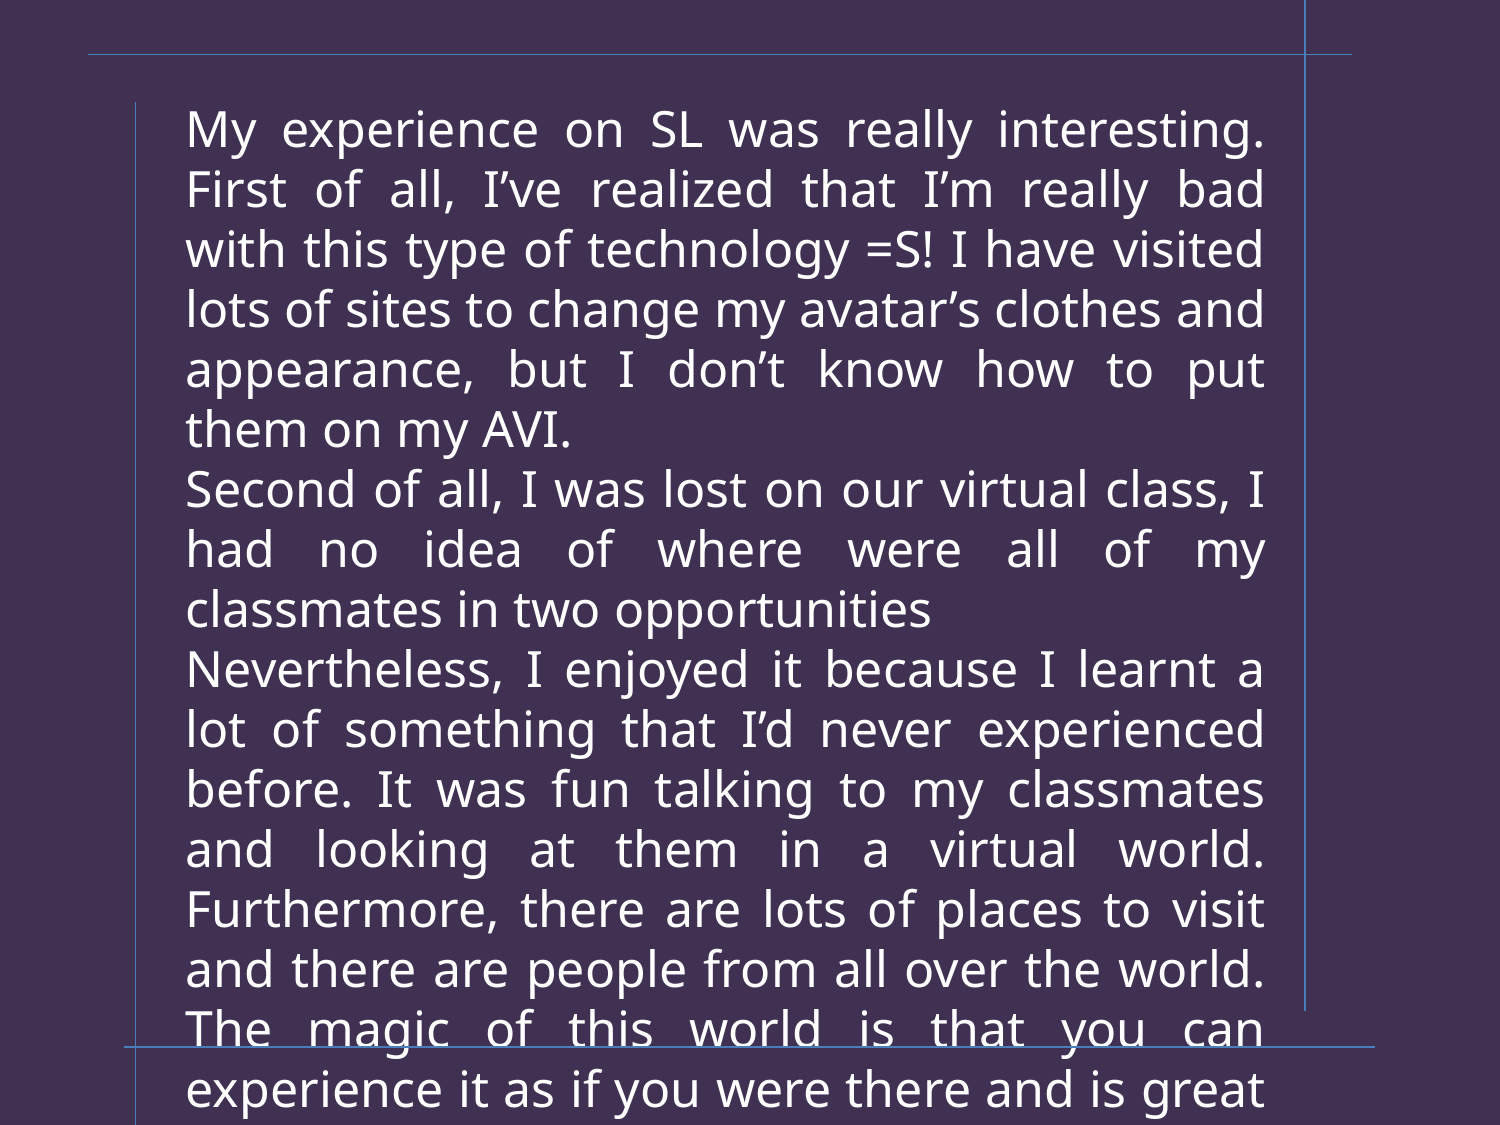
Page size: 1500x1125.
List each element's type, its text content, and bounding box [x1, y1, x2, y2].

text_box My experience on SL was really interesting. First of all, I’ve realized that I’m really bad with this type of technology =S! I have visited lots of sites to change my avatar’s clothes and appearance, but I don’t know how to put them on my AVI. Second of all, I was lost on our virtual class, I had no idea of where were all of my classmates in two opportunities Nevertheless, I enjoyed it because I learnt a lot of something that I’d never experienced before. It was fun talking to my classmates and looking at them in a virtual world. Furthermore, there are lots of places to visit and there are people from all over the world. The magic of this world is that you can experience it as if you were there and is great to fly everywhere jejejeje! Besides, I’ve been looking for new clothes and things for my AVI, but my Internet connection is awfully slow! I’m hoping to finally change my appearance. I’ll send some pics when I made it! [171, 89, 1282, 1046]
text_box My experience on SL was really interesting. First of all, I’ve realized that I’m really bad with this type of technology =S! I have visited lots of sites to change my avatar’s clothes and appearance, but I don’t know how to put them on my AVI. Second of all, I was lost on our virtual class, I had no idea of where were all of my classmates in two opportunities Nevertheless, I enjoyed it because I learnt a lot of something that I’d never experienced before. It was fun talking to my classmates and looking at them in a virtual world. Furthermore, there are lots of places to visit and there are people from all over the world. The magic of this world is that you can experience it as if you were there and is great to fly everywhere jejejeje! Besides, I’ve been looking for new clothes and things for my AVI, but my Internet connection is awfully slow! I’m hoping to finally change my appearance. I’ll send some pics when I made it! [171, 1056, 1282, 1125]
